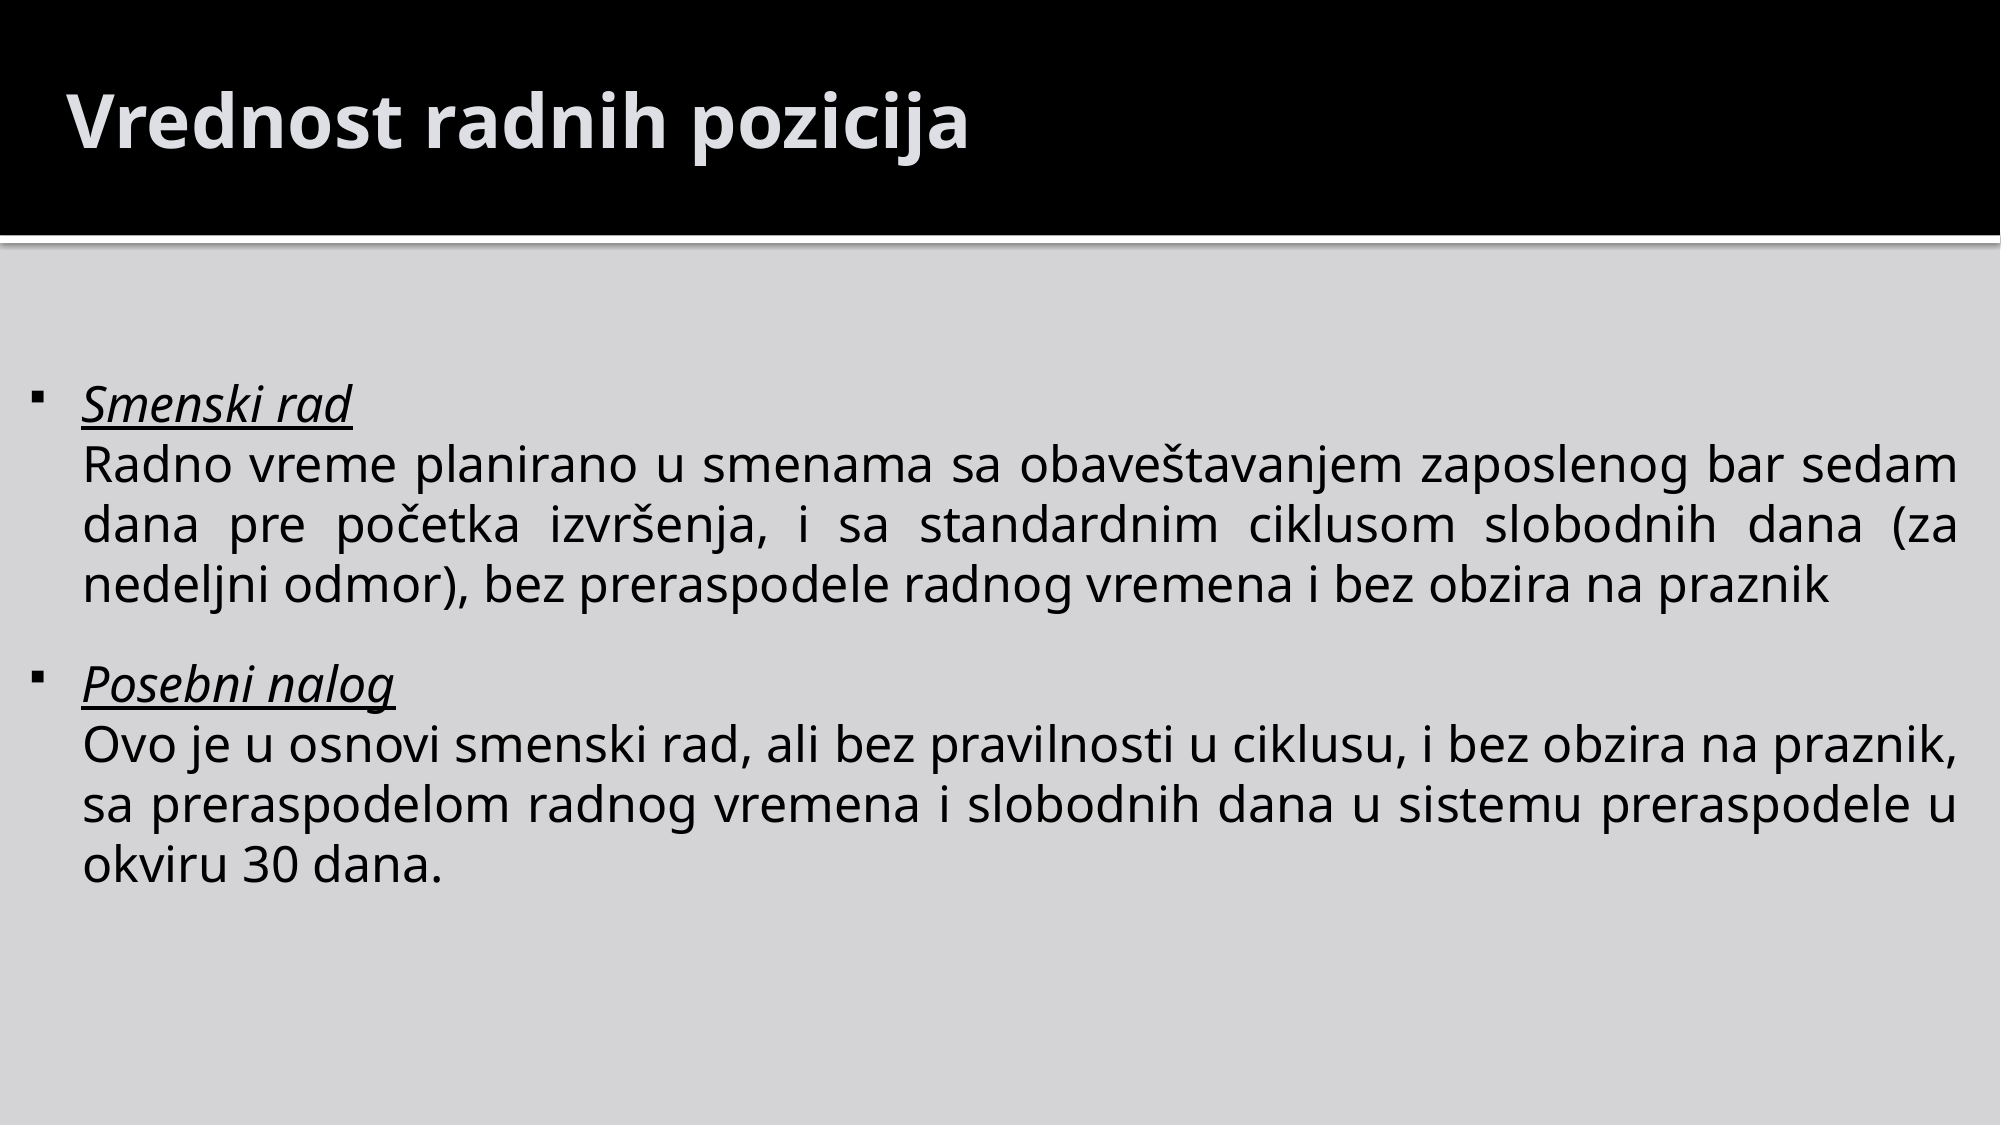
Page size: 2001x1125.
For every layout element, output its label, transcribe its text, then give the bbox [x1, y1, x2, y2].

text_box Vrednost radnih pozicija [12, 12, 1650, 225]
list Smenski rad Radno vreme planirano u smenama sa obaveštavanjem zaposlenog bar sedam dana pre početka izvršenja, i sa standardnim ciklusom slobodnih dana (za nedeljni odmor), bez preraspodele radnog vremena i bez obzira na praznik Posebni nalog Ovo je u osnovi smenski rad, ali bez pravilnosti u ciklusu, i bez obzira na praznik, sa preraspodelom radnog vremena i slobodnih dana u sistemu preraspodele u okviru 30 dana. [0, 237, 1975, 1125]
